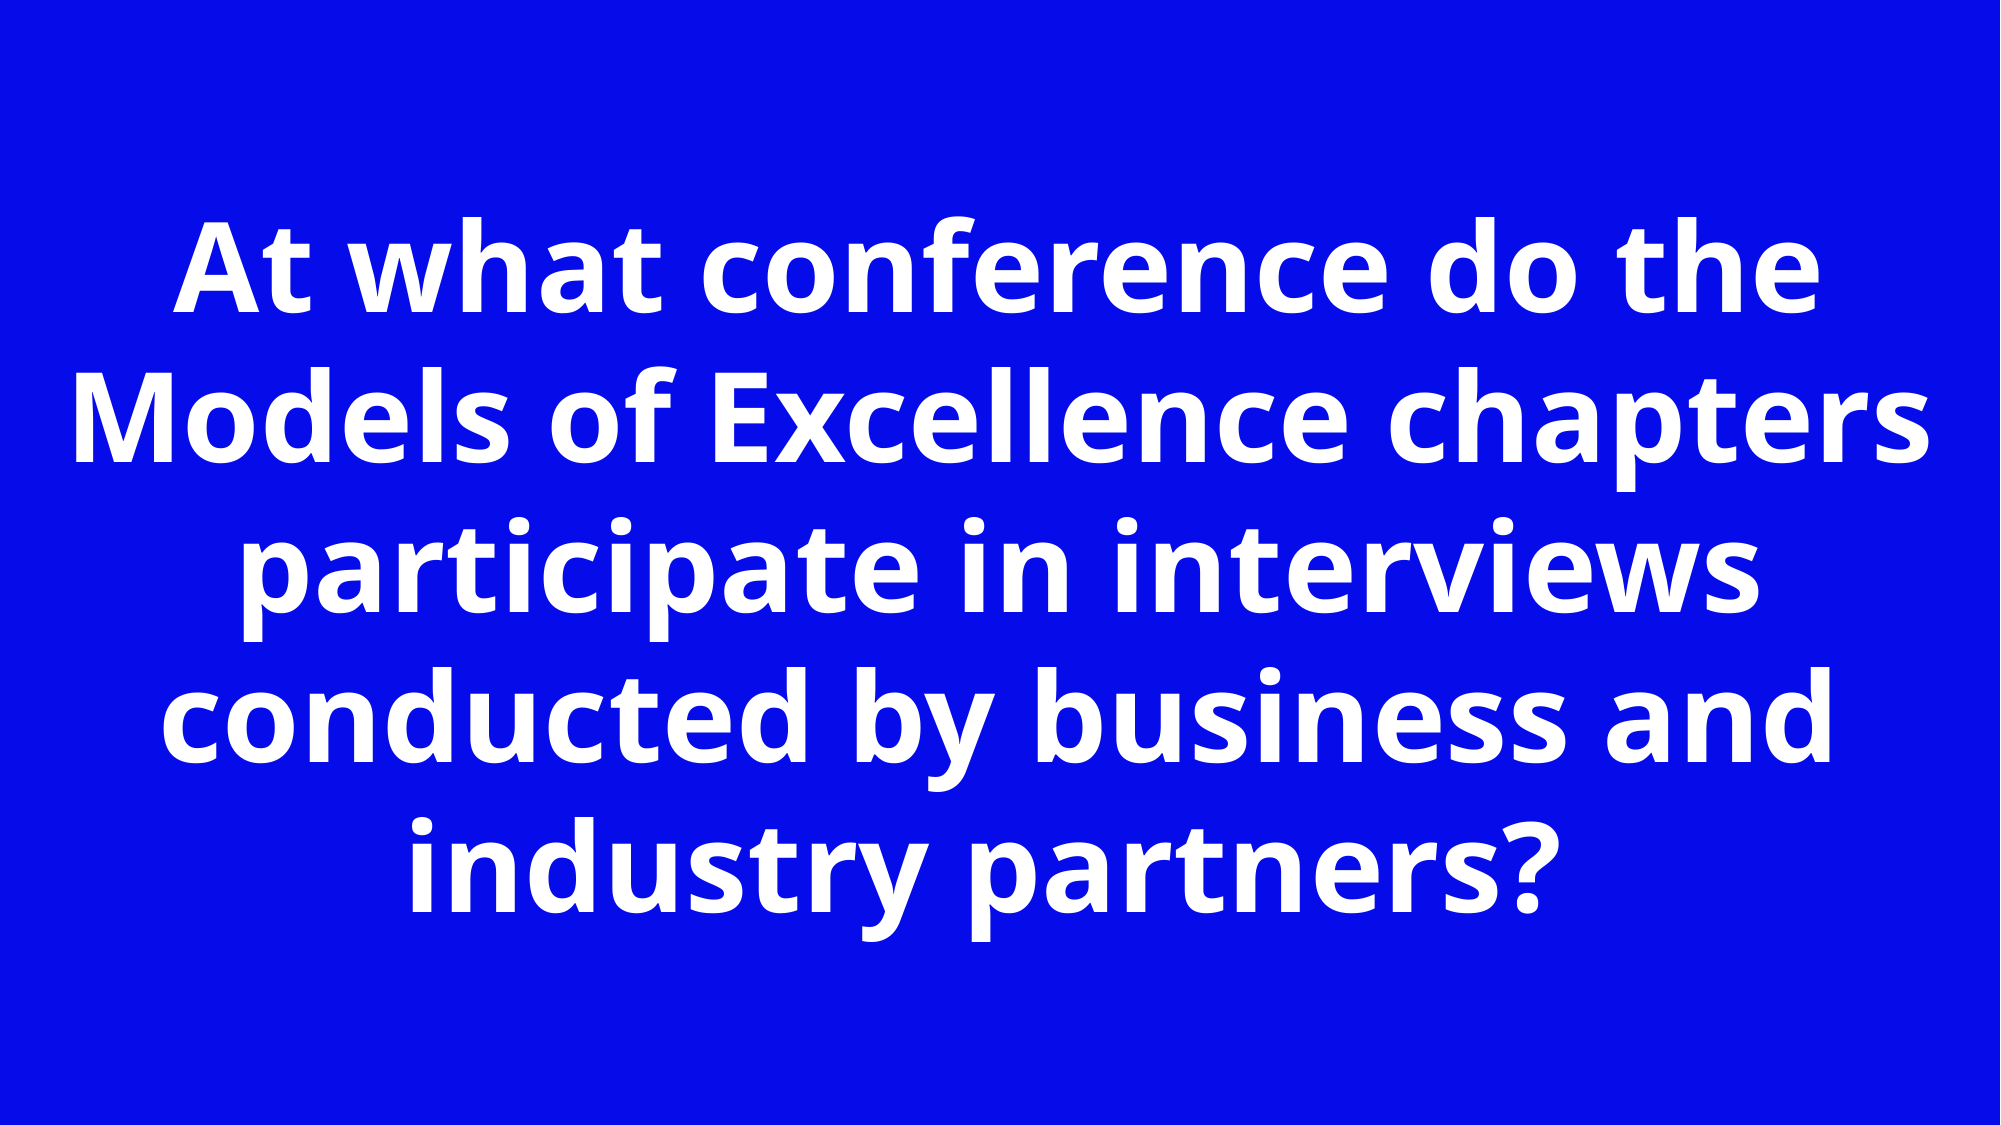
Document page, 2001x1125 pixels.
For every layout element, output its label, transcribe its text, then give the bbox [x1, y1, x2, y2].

text_box At what conference do the Models of Excellence chapters participate in interviews conducted by business and industry partners? [0, 0, 2000, 1125]
